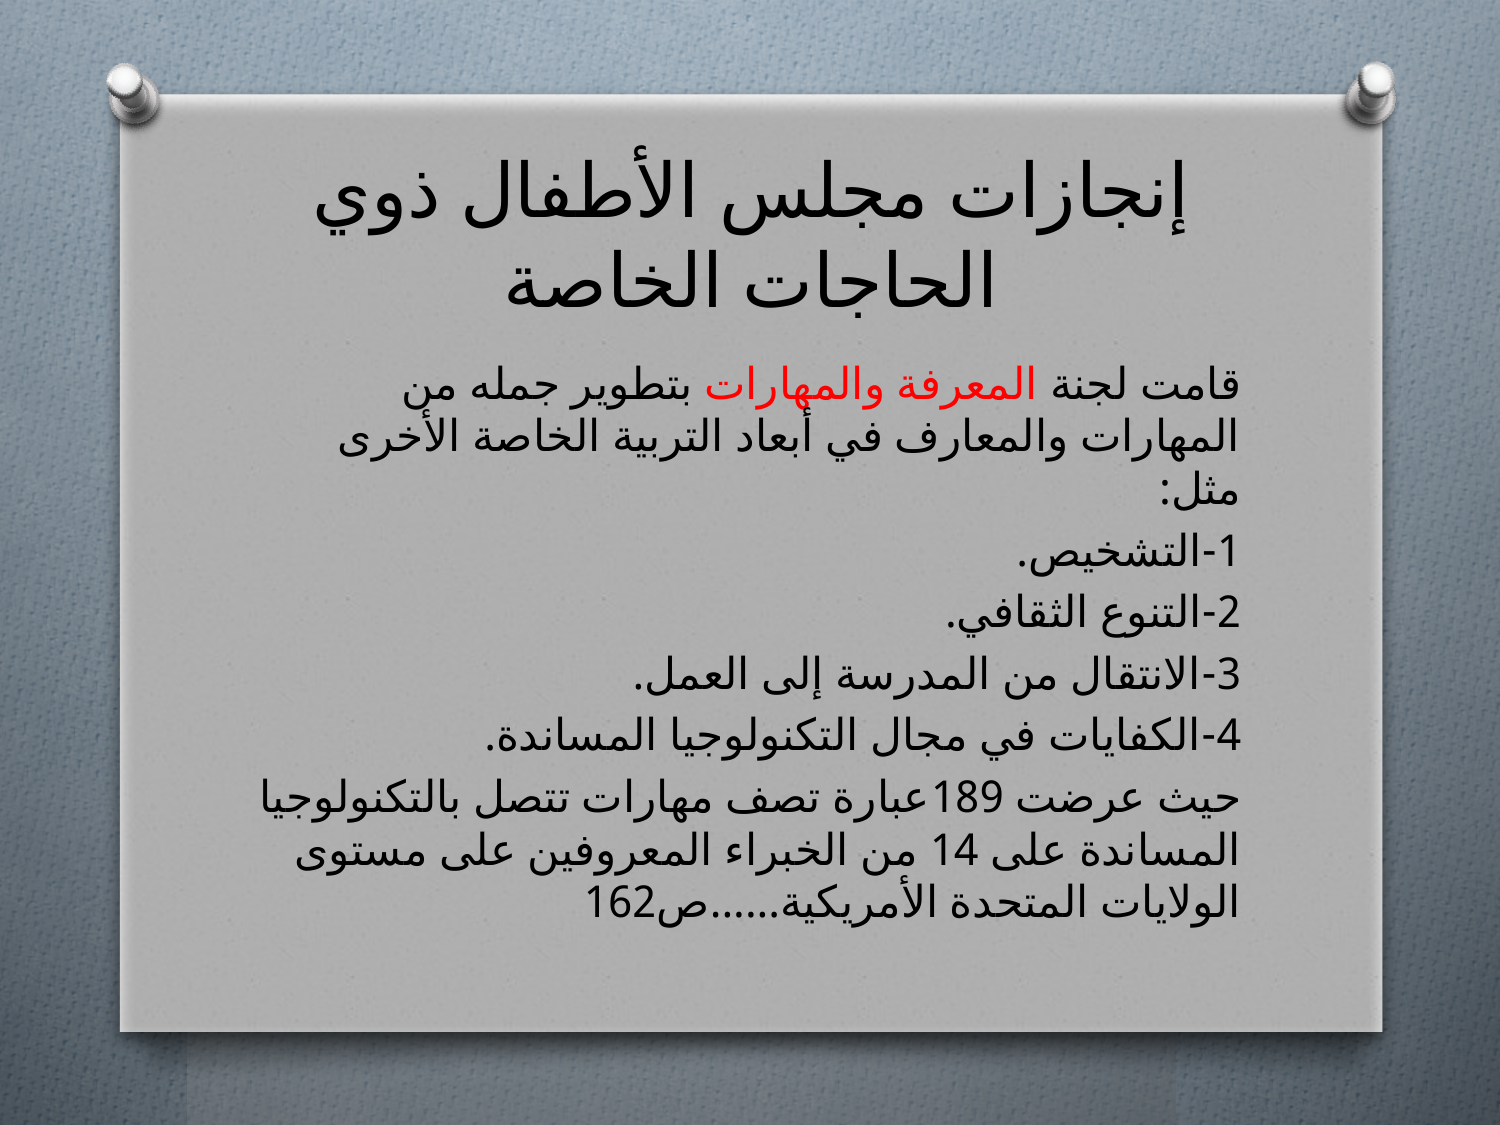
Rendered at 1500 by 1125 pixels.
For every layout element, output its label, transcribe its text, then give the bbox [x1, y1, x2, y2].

picture [75, 29, 198, 153]
list قامت لجنة المعرفة والمهارات بتطوير جمله من المهارات والمعارف في أبعاد التربية الخاصة الأخرى مثل: 1-التشخيص. 2-التنوع الثقافي. 3-الانتقال من المدرسة إلى العمل. 4-الكفايات في مجال التكنولوجيا المساندة. حيث عرضت 189عبارة تصف مهارات تتصل بالتكنولوجيا المساندة على 14 من الخبراء المعروفين على مستوى الولايات المتحدة الأمريكية......ص162 [240, 347, 1257, 939]
title إنجازات مجلس الأطفال ذوي الحاجات الخاصة [179, 134, 1323, 332]
picture [1317, 35, 1439, 156]
